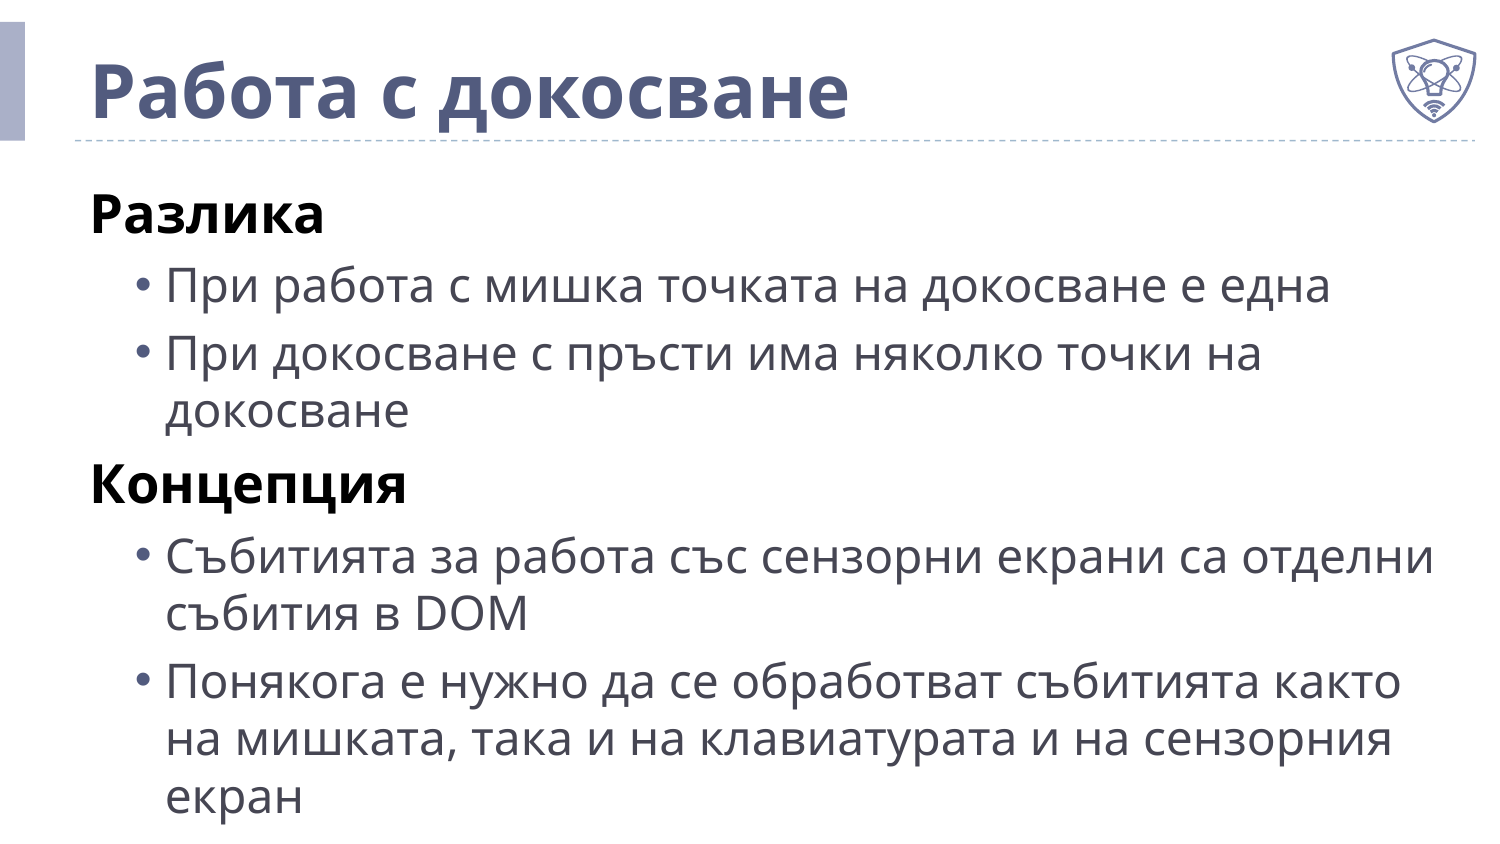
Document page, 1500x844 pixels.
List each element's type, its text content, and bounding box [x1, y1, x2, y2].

title Работа с докосване [75, 18, 1475, 141]
list Разлика При работа с мишка точката на докосване е една При докосване с пръсти има няколко точки на докосване Концепция Събитията за работа със сензорни екрани са отделни събития в DOM Понякога е нужно да се обработват събитията както на мишката, така и на клавиатурата и на сензорния екран [75, 171, 1475, 835]
